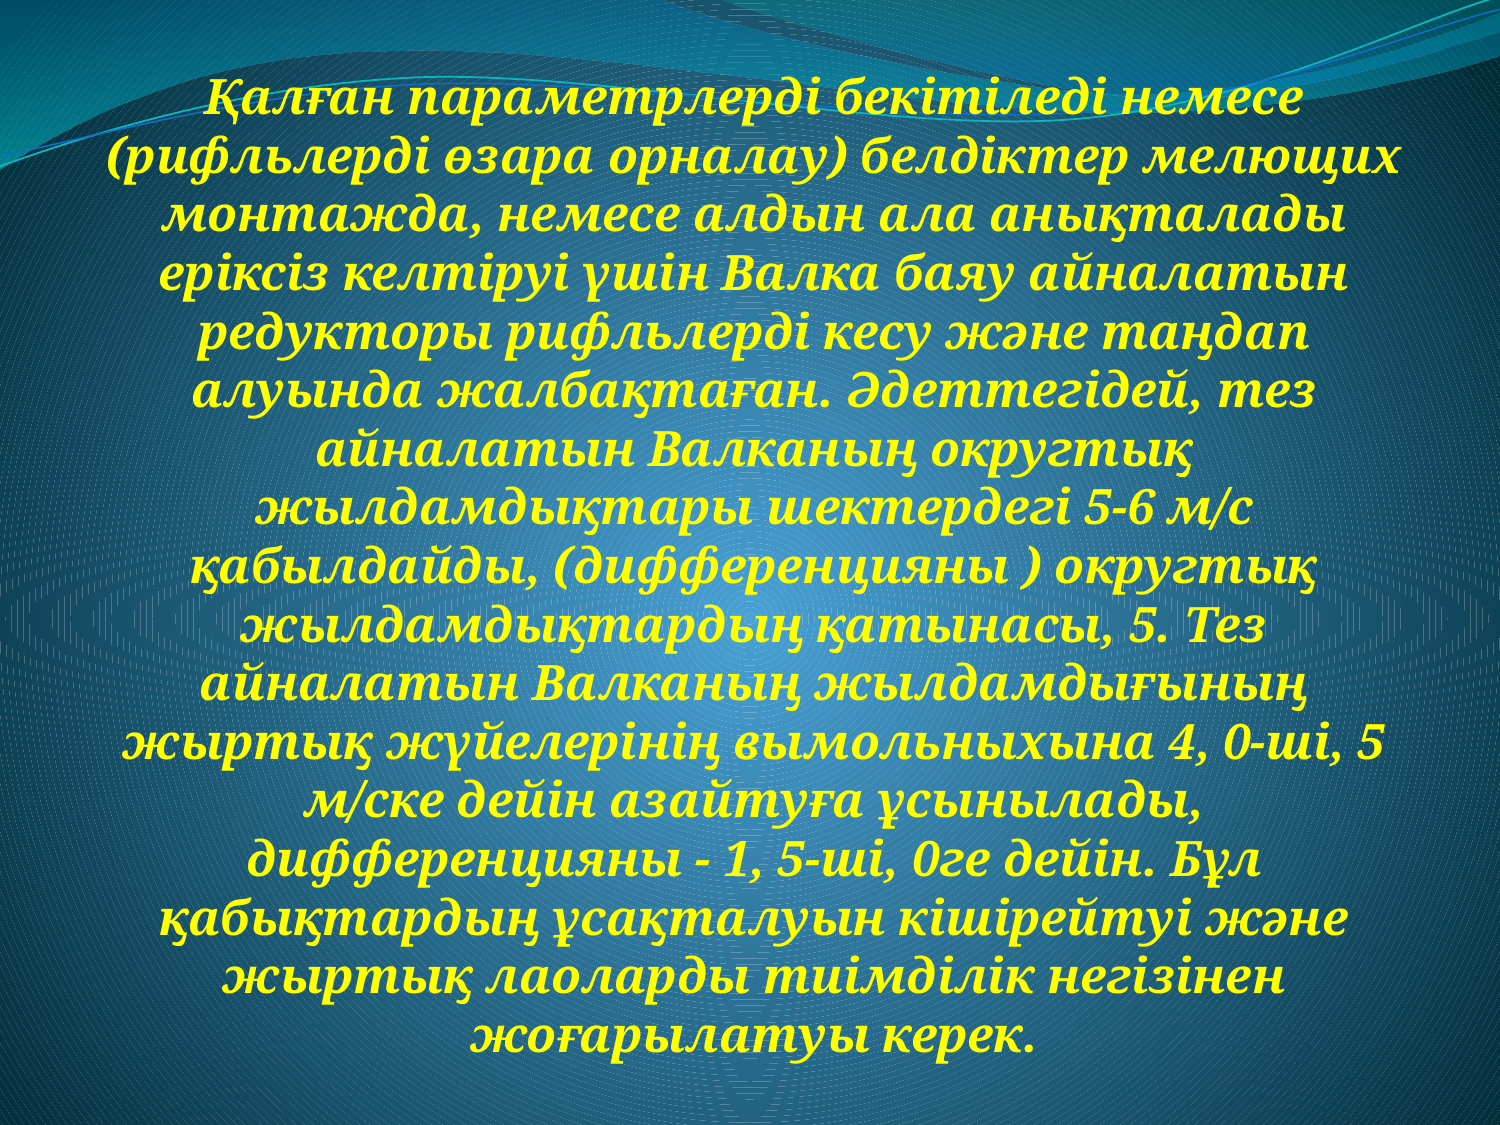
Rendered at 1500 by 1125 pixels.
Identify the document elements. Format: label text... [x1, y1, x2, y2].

subtitle Қалған параметрлердi бекiтiледi немесе (рифльлердi өзара орналау) белдiктер мелющих монтажда, немесе алдын ала анықталады ерiксiз келтiруi үшiн Валка баяу айналатын редукторы рифльлердi кесу және таңдап алуында жалбақтаған. Әдеттегiдей, тез айналатын Валканың округтық жылдамдықтары шектердегi 5-6 м/с қабылдайды, (дифференцияны ) округтық жылдамдықтардың қатынасы, 5. Тез айналатын Валканың жылдамдығының жыртық жүйелерiнiң вымольныхына 4, 0-шi, 5 м/ске дейiн азайтуға ұсынылады, дифференцияны - 1, 5-шi, 0ге дейiн. Бұл қабықтардың ұсақталуын кiшiрейтуi және жыртық лаоларды тиiмдiлiк негiзiнен жоғарылатуы керек. [82, 58, 1436, 1079]
